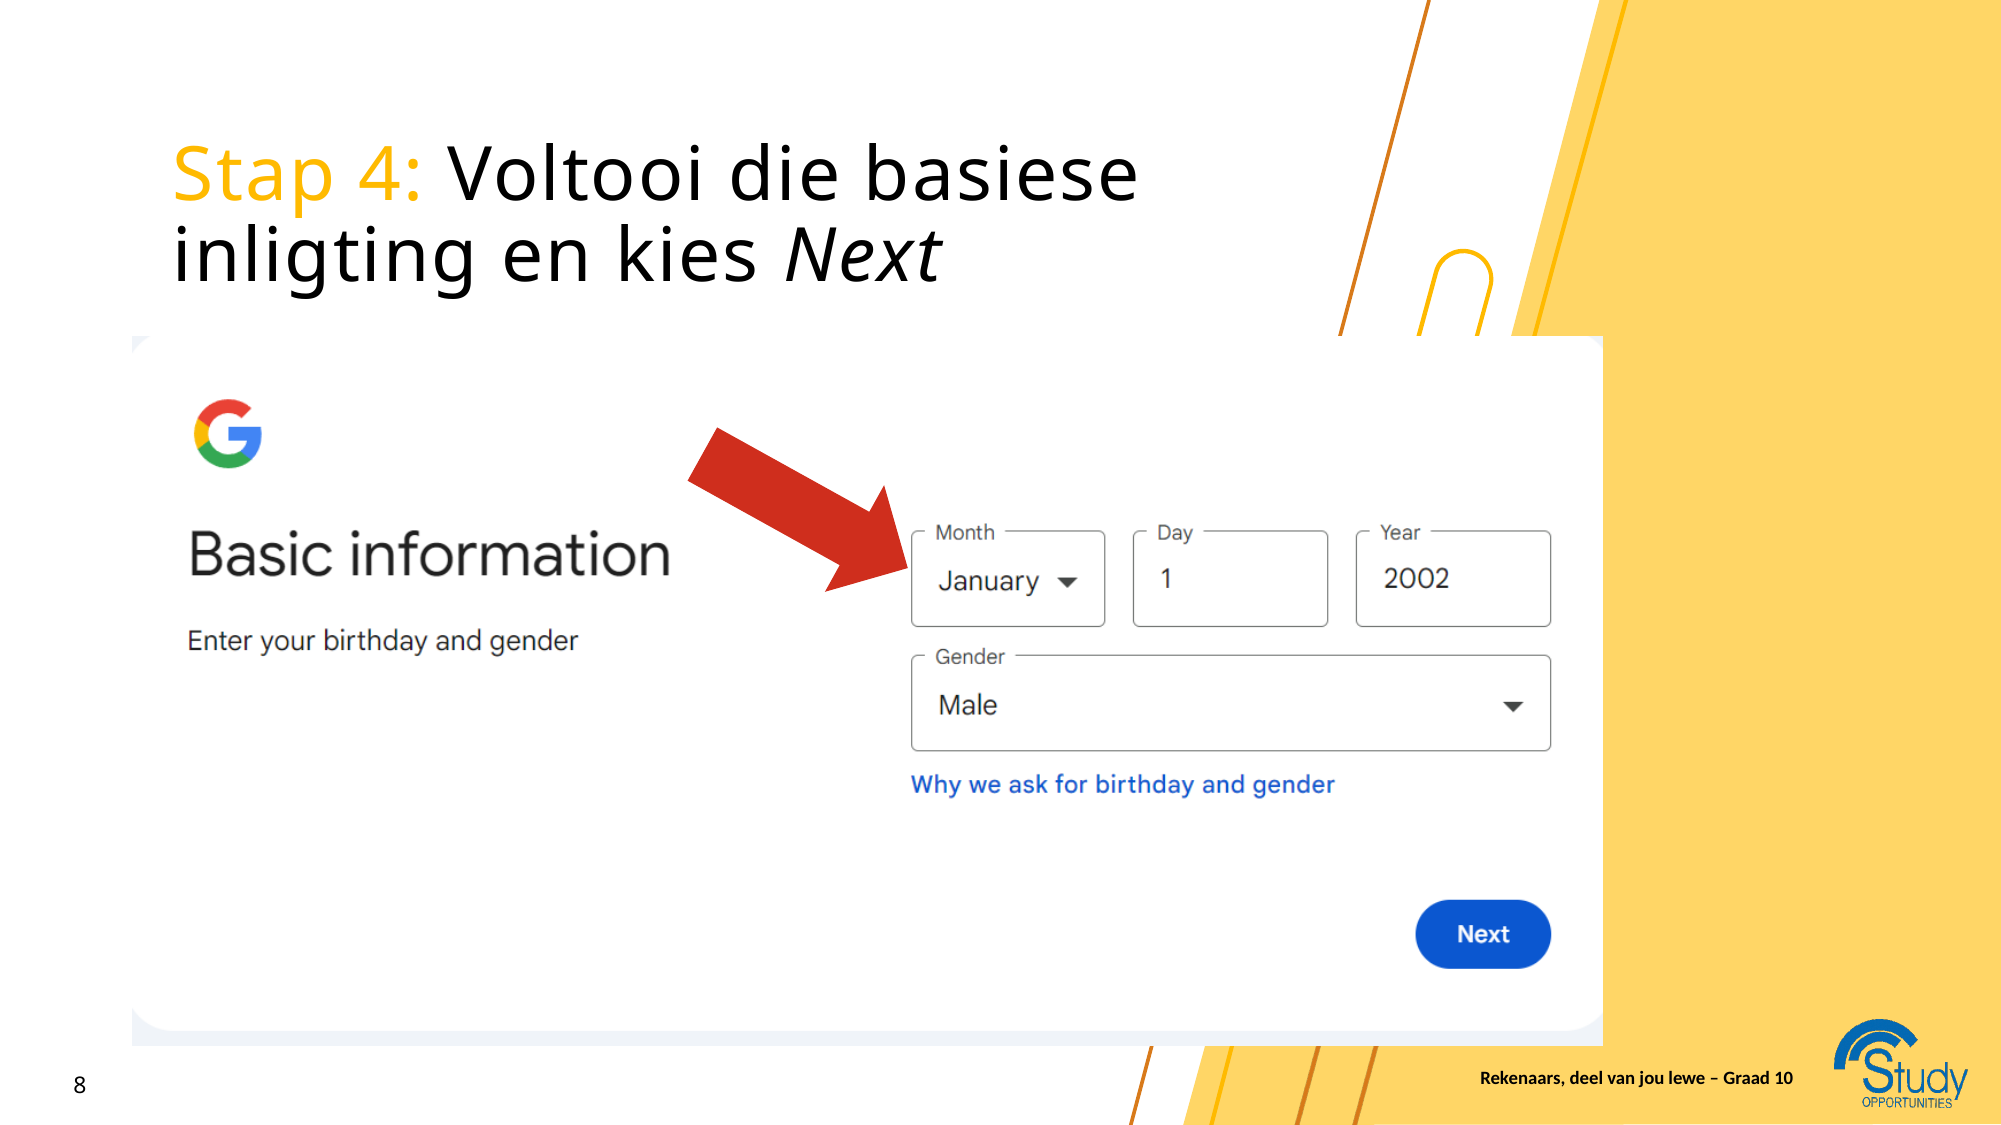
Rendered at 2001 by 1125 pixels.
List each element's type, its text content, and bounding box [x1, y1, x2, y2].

picture [131, 0, 1603, 1125]
text_box Stap 4: Voltooi die basiese inligting en kies Next [157, 54, 1179, 305]
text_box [1208, 0, 1630, 1125]
picture [1630, 0, 2001, 1125]
text_box 8 [0, 1062, 102, 1123]
